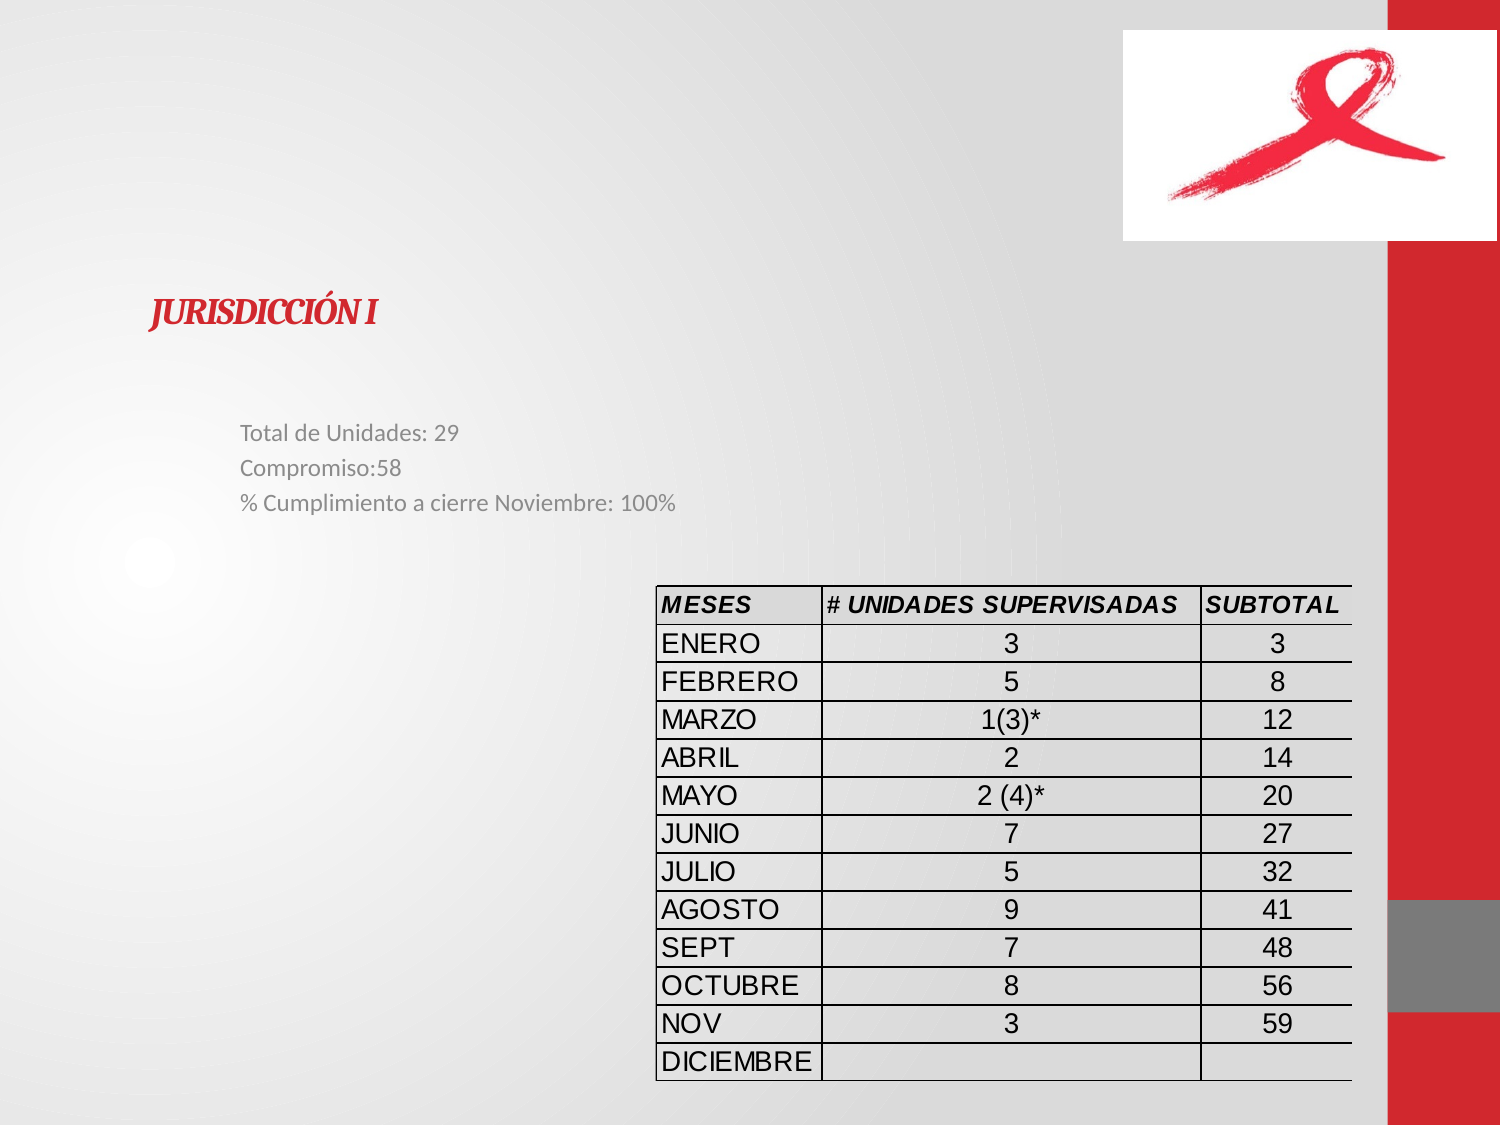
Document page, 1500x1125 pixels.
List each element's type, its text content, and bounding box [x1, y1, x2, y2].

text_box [654, 584, 1355, 1083]
picture [1122, 30, 1497, 242]
title JURISDICCIÓN I [135, 208, 1411, 340]
subtitle Total de Unidades: 29 Compromiso:58 % Cumplimiento a cierre Noviembre: 100% [225, 408, 1275, 925]
